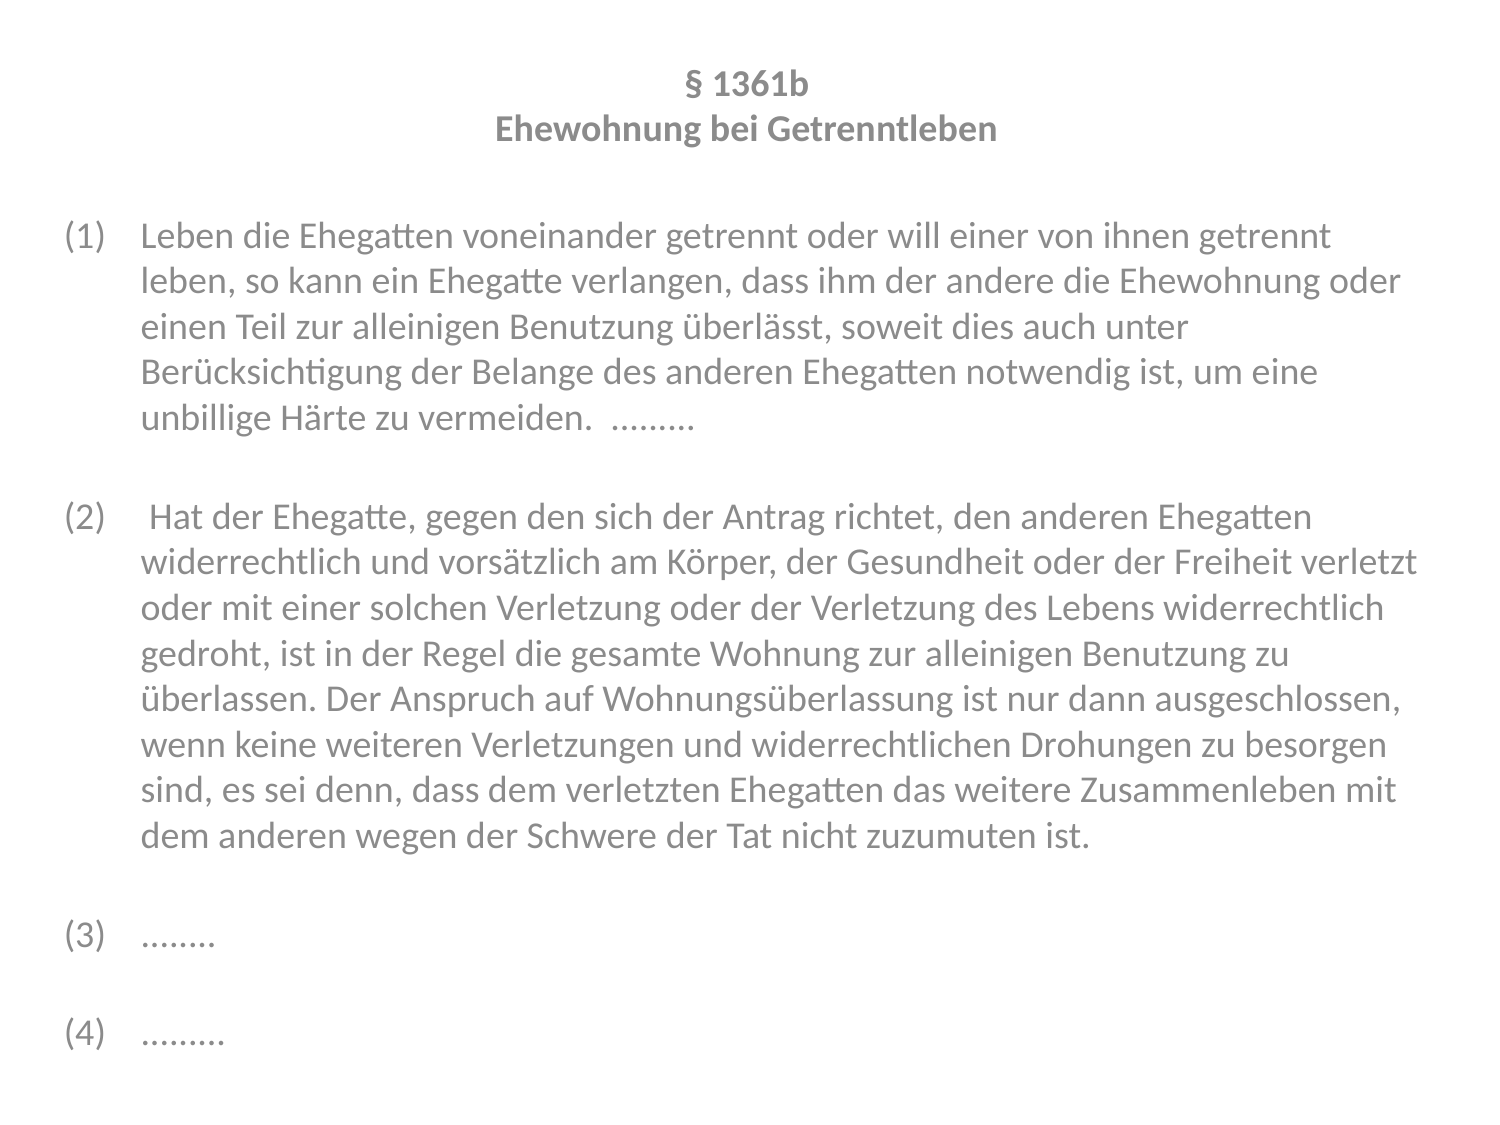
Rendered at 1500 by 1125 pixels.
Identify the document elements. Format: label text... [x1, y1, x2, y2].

subtitle § 1361b Ehewohnung bei Getrenntleben Leben die Ehegatten voneinander getrennt oder will einer von ihnen getrennt leben, so kann ein Ehegatte verlangen, dass ihm der andere die Ehewohnung oder einen Teil zur alleinigen Benutzung überlässt, soweit dies auch unter Berücksichtigung der Belange des anderen Ehegatten notwendig ist, um eine unbillige Härte zu vermeiden. ......... Hat der Ehegatte, gegen den sich der Antrag richtet, den anderen Ehegatten widerrechtlich und vorsätzlich am Körper, der Gesundheit oder der Freiheit verletzt oder mit einer solchen Verletzung oder der Verletzung des Lebens widerrechtlich gedroht, ist in der Regel die gesamte Wohnung zur alleinigen Benutzung zu überlassen. Der Anspruch auf Wohnungsüberlassung ist nur dann ausgeschlossen, wenn keine weiteren Verletzungen und widerrechtlichen Drohungen zu besorgen sind, es sei denn, dass dem verletzten Ehegatten das weitere Zusammenleben mit dem anderen wegen der Schwere der Tat nicht zuzumuten ist. ........ ......... [48, 50, 1446, 1063]
